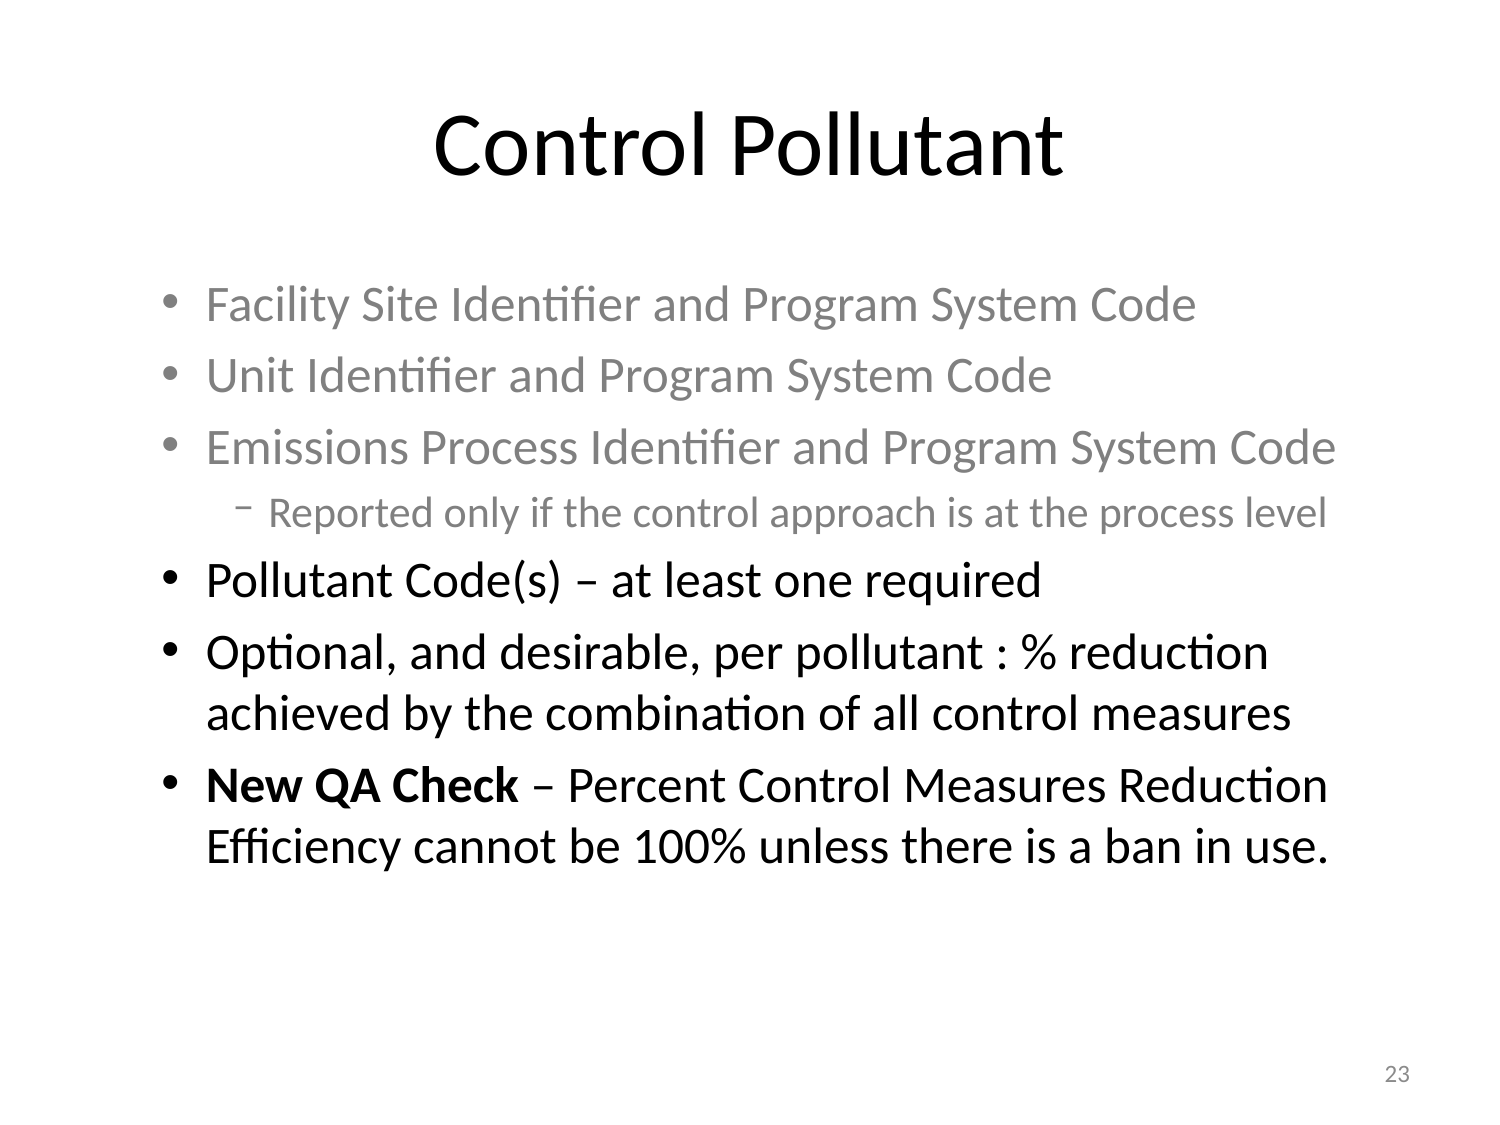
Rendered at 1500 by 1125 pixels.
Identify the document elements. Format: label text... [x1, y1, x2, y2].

slide_number 23 [1074, 1042, 1425, 1103]
title Control Pollutant [75, 45, 1425, 233]
list Facility Site Identifier and Program System Code Unit Identifier and Program System Code Emissions Process Identifier and Program System Code Reported only if the control approach is at the process level Pollutant Code(s) – at least one required Optional, and desirable, per pollutant : % reduction achieved by the combination of all control measures New QA Check – Percent Control Measures Reduction Efficiency cannot be 100% unless there is a ban in use. [75, 262, 1425, 1005]
